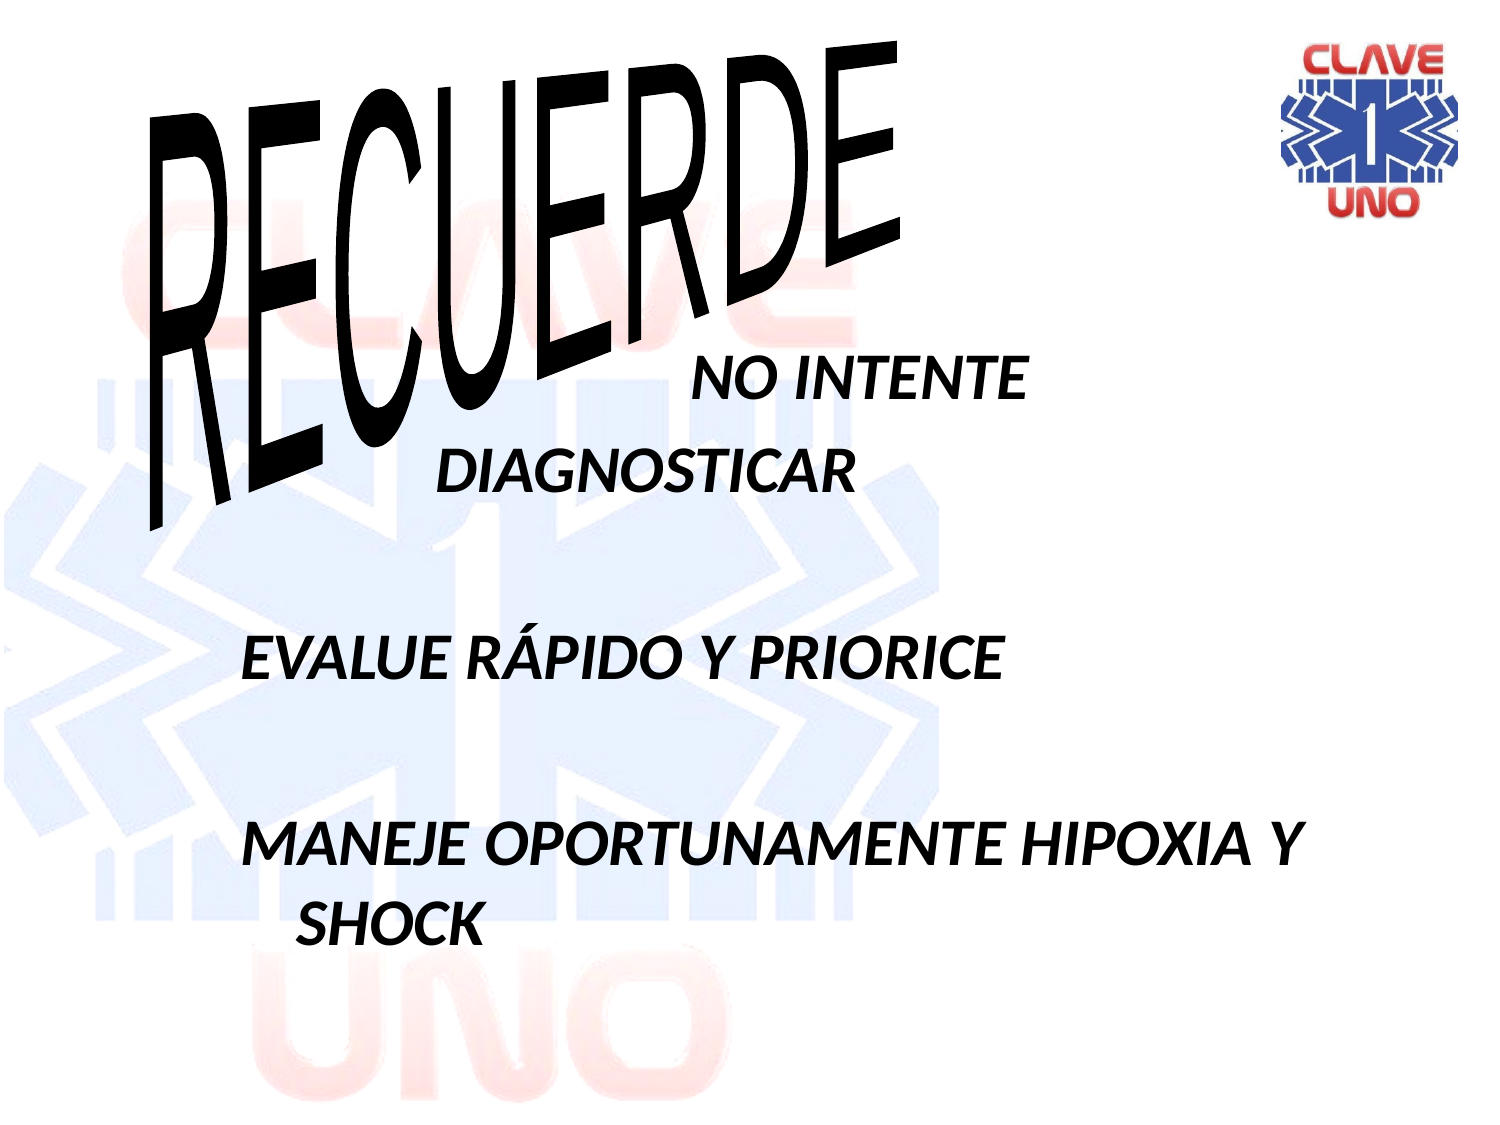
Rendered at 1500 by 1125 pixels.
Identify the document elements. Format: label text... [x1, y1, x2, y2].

list NO INTENTE DIAGNOSTICAR EVALUE RÁPIDO Y PRIORICE MANEJE OPORTUNAMENTE HIPOXIA Y SHOCK [944, 324, 1500, 1000]
picture [1281, 42, 1459, 220]
picture [3, 184, 940, 1121]
